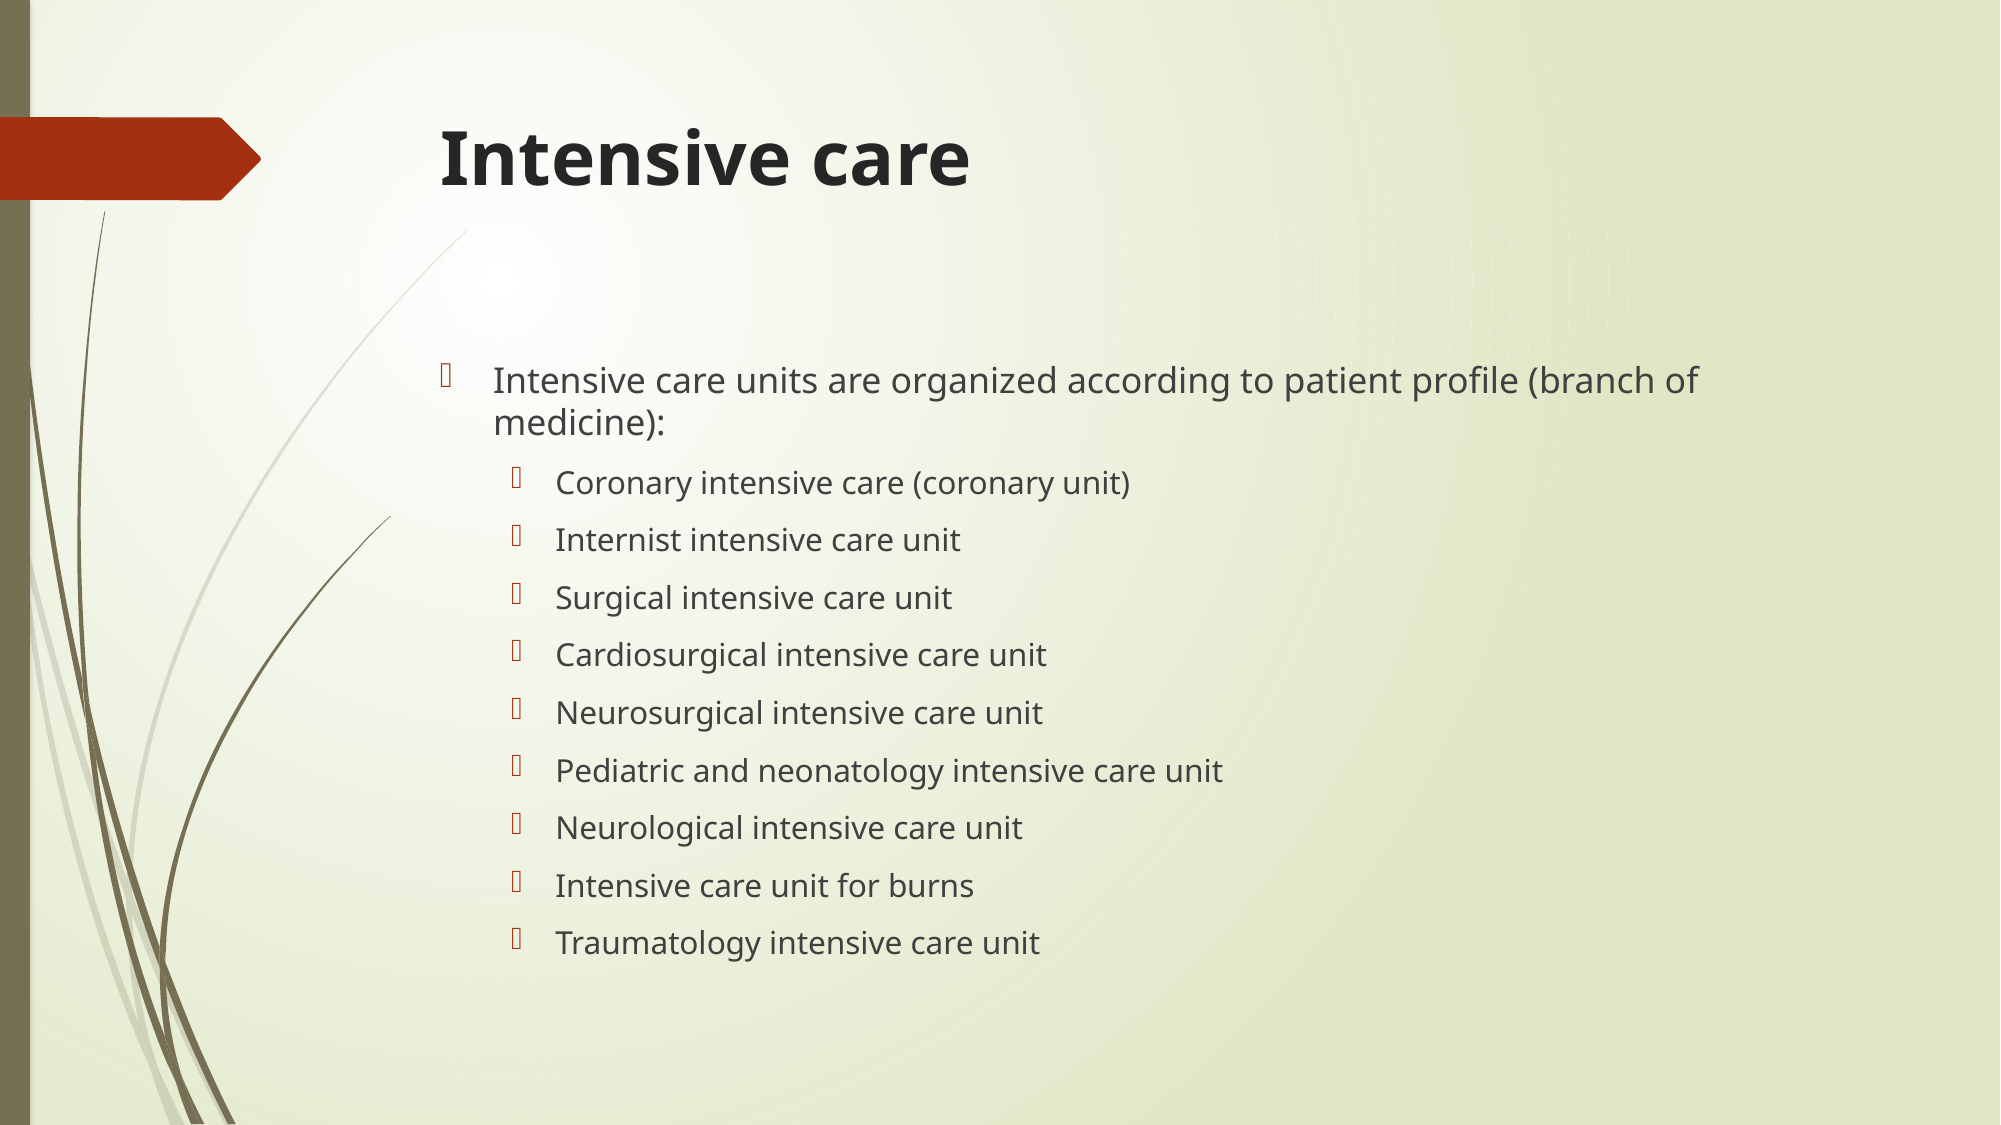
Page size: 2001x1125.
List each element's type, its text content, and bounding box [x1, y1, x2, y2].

title Intensive care [425, 102, 1888, 313]
list Intensive care units are organized according to patient profile (branch of medicine): Coronary intensive care (coronary unit) Internist intensive care unit Surgical intensive care unit Cardiosurgical intensive care unit Neurosurgical intensive care unit Pediatric and neonatology intensive care unit Neurological intensive care unit Intensive care unit for burns Traumatology intensive care unit [424, 350, 1888, 970]
